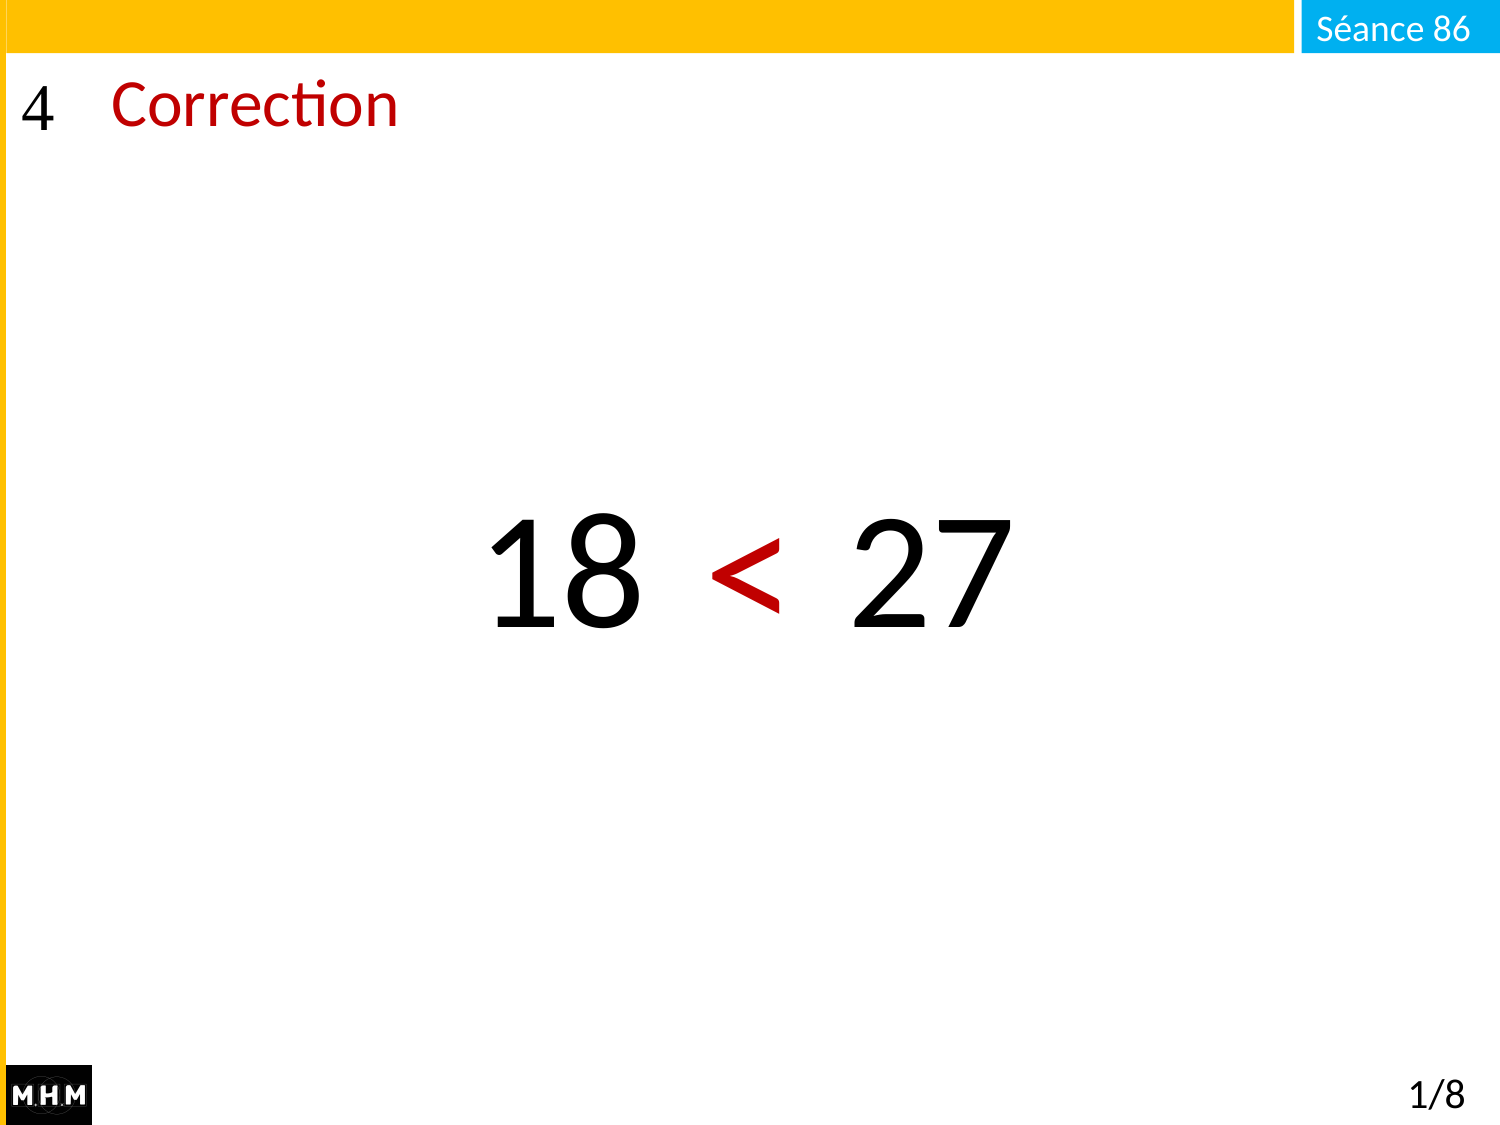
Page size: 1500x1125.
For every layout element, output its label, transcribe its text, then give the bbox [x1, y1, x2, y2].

picture [6, 1065, 92, 1125]
text_box 18 ... 27 [462, 453, 655, 669]
title Correction [96, 60, 1391, 149]
text_box < [655, 443, 844, 679]
list 1/8 [1373, 1064, 1500, 1125]
text_box 18 ... 27 [844, 453, 1038, 669]
